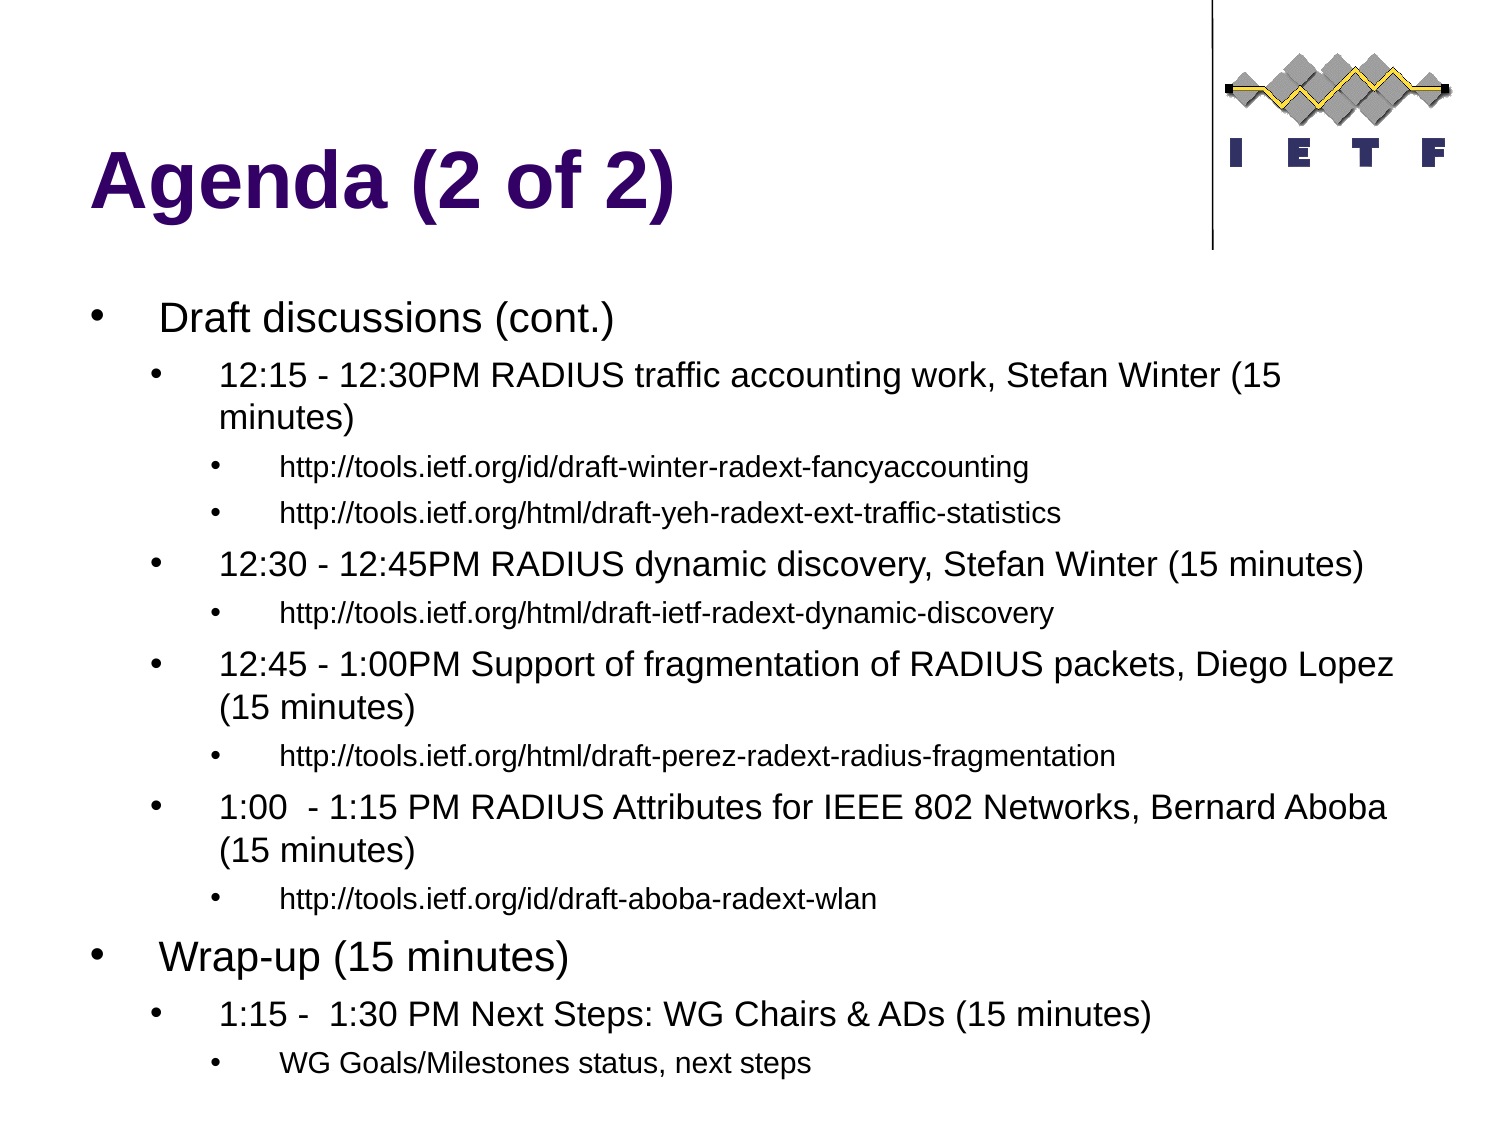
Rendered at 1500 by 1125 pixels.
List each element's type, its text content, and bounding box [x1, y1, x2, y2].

list Draft discussions (cont.) 12:15 - 12:30PM RADIUS traffic accounting work, Stefan Winter (15 minutes) http://tools.ietf.org/id/draft-winter-radext-fancyaccounting http://tools.ietf.org/html/draft-yeh-radext-ext-traffic-statistics 12:30 - 12:45PM RADIUS dynamic discovery, Stefan Winter (15 minutes) http://tools.ietf.org/html/draft-ietf-radext-dynamic-discovery 12:45 - 1:00PM Support of fragmentation of RADIUS packets, Diego Lopez (15 minutes) http://tools.ietf.org/html/draft-perez-radext-radius-fragmentation 1:00 - 1:15 PM RADIUS Attributes for IEEE 802 Networks, Bernard Aboba (15 minutes) http://tools.ietf.org/id/draft-aboba-radext-wlan Wrap-up (15 minutes) 1:15 - 1:30 PM Next Steps: WG Chairs & ADs (15 minutes) WG Goals/Milestones status, next steps [75, 282, 1425, 1100]
picture [1212, 37, 1463, 181]
title Agenda (2 of 2) [75, 20, 1200, 233]
